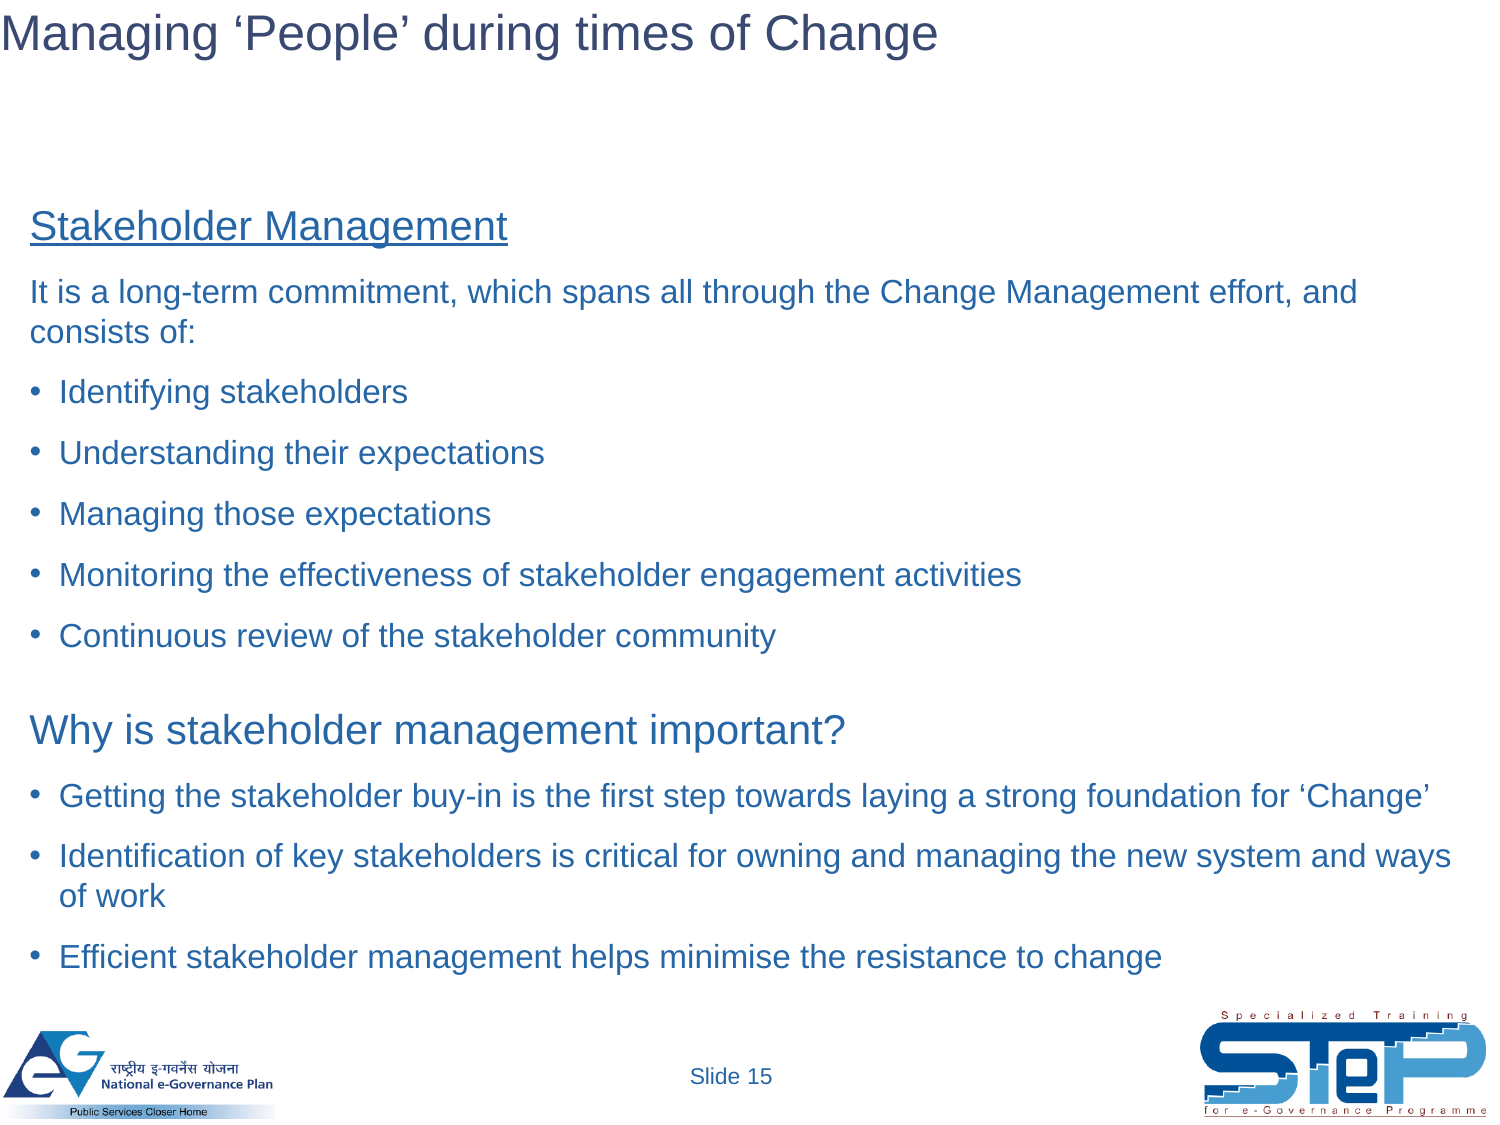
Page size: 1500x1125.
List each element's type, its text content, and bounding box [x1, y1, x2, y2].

title Managing ‘People’ during times of Change [0, 0, 1476, 138]
picture [1200, 1011, 1486, 1117]
text_box Why is stakeholder management important? Getting the stakeholder buy-in is the first step towards laying a strong foundation for ‘Change’ Identification of key stakeholders is critical for owning and managing the new system and ways of work Efficient stakeholder management helps minimise the resistance to change [29, 703, 1468, 1067]
list Stakeholder Management It is a long-term commitment, which spans all through the Change Management effort, and consists of: Identifying stakeholders Understanding their expectations Managing those expectations Monitoring the effectiveness of stakeholder engagement activities Continuous review of the stakeholder community [29, 199, 1469, 680]
picture [2, 1031, 275, 1119]
